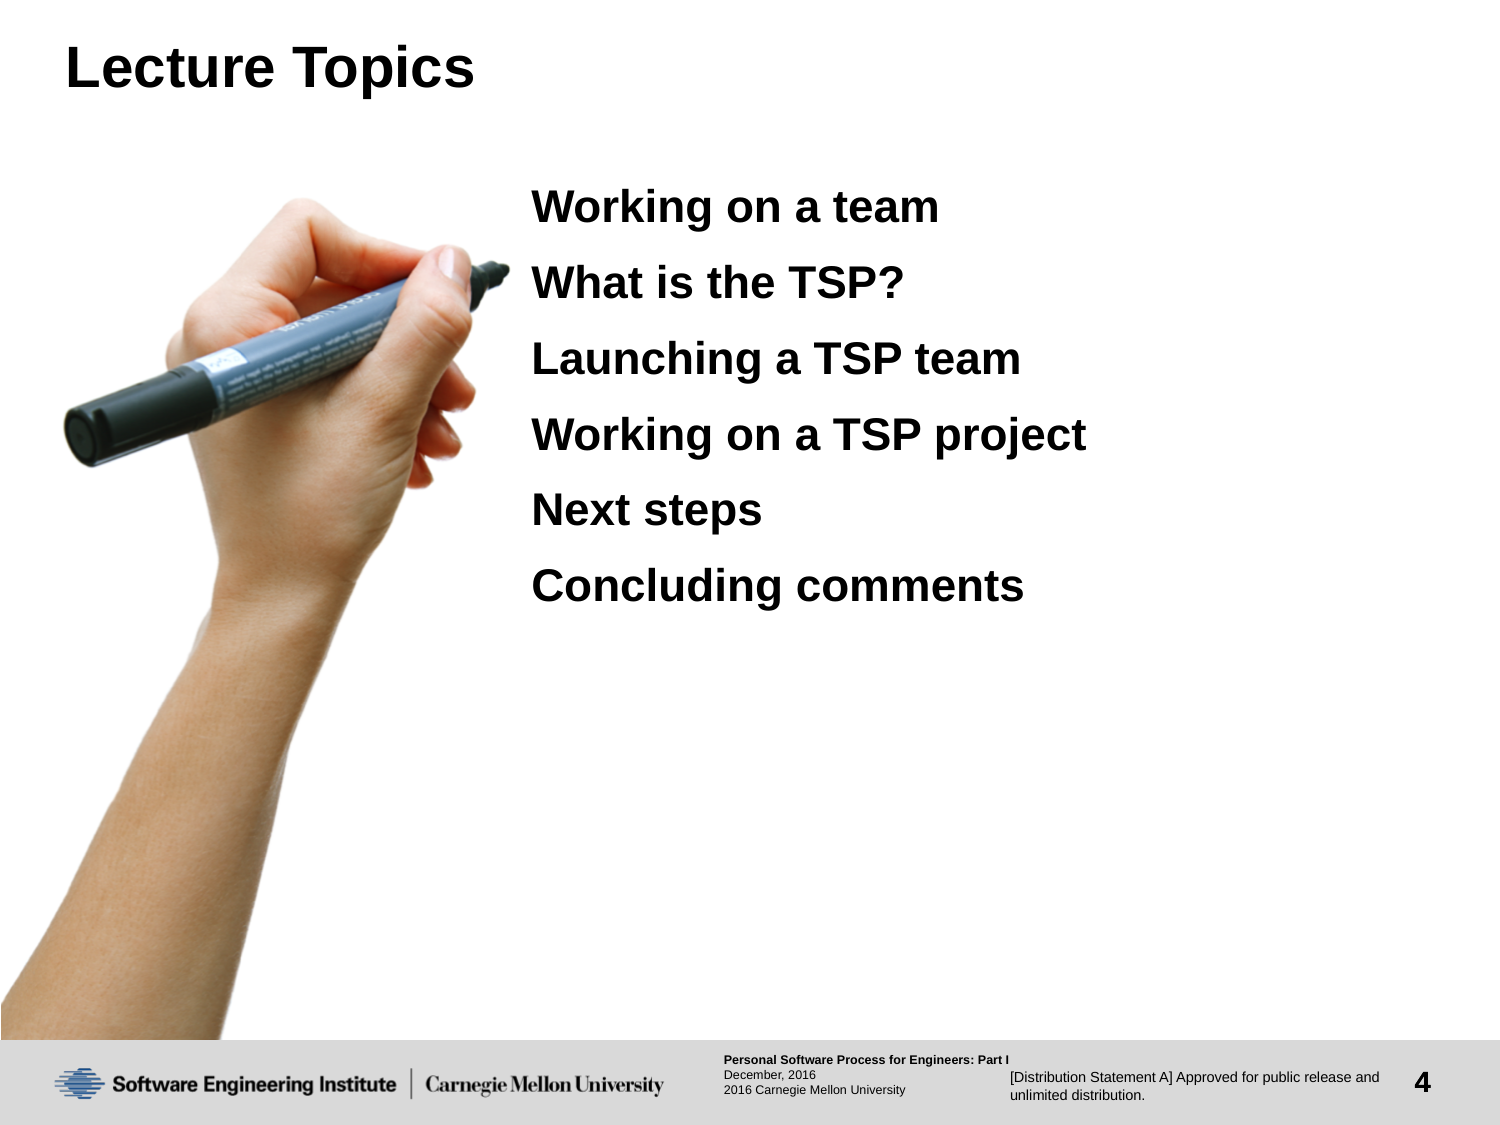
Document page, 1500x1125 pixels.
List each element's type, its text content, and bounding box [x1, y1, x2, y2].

picture [1, 180, 532, 1040]
picture [46, 1061, 673, 1104]
list Working on a team What is the TSP? Launching a TSP team Working on a TSP project Next steps Concluding comments [531, 176, 1432, 1000]
title Lecture Topics [65, 37, 1313, 148]
